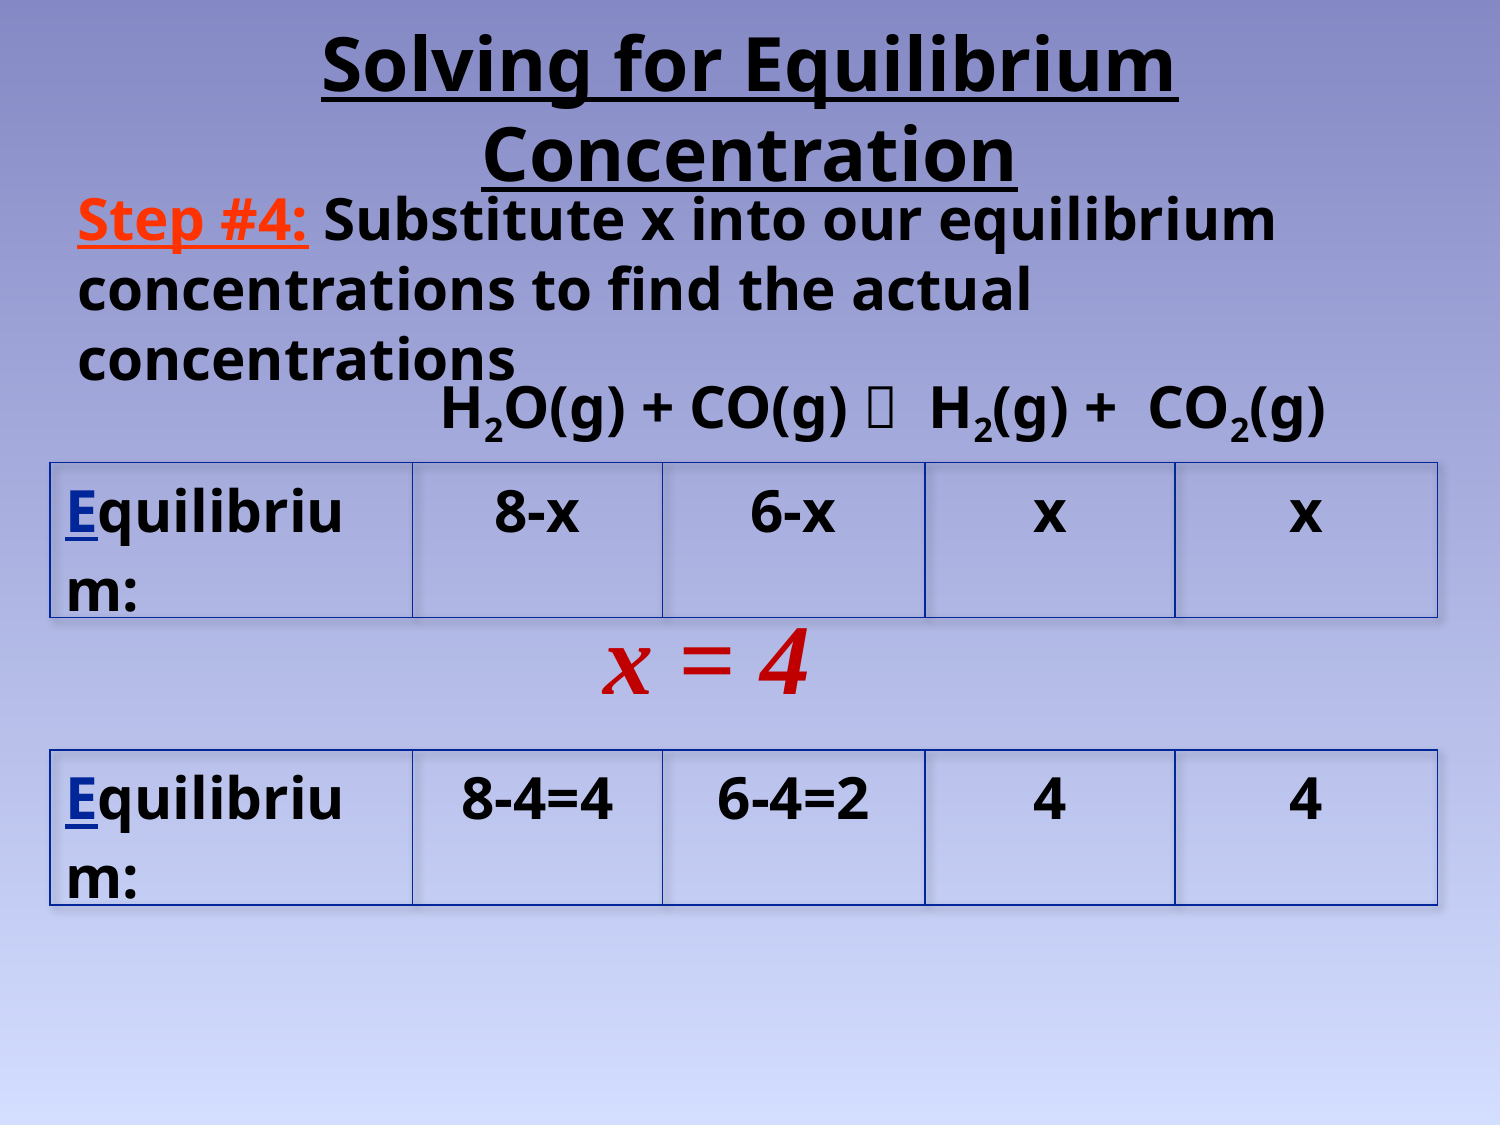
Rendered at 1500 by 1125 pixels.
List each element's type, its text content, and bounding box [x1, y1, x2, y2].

table_header 8-4=4 [413, 751, 662, 904]
table_header 6-x [663, 463, 924, 617]
table_header Equilibrium: [51, 463, 412, 617]
text_box H2O(g) + CO(g)  H2(g) + CO2(g) [424, 362, 1463, 457]
table_header 4 [926, 751, 1174, 904]
text_box Step #4: Substitute x into our equilibrium concentrations to find the actual concentrations [62, 174, 1463, 400]
table_header Equilibrium: [51, 751, 412, 904]
table_header 4 [1176, 751, 1437, 904]
table_header 6-4=2 [663, 751, 924, 904]
title Solving for Equilibrium Concentration [37, 37, 1463, 176]
table_header x [926, 463, 1174, 617]
text_box x = 4 [588, 587, 826, 723]
table_header 8-x [413, 463, 662, 617]
table_header x [1176, 463, 1437, 617]
